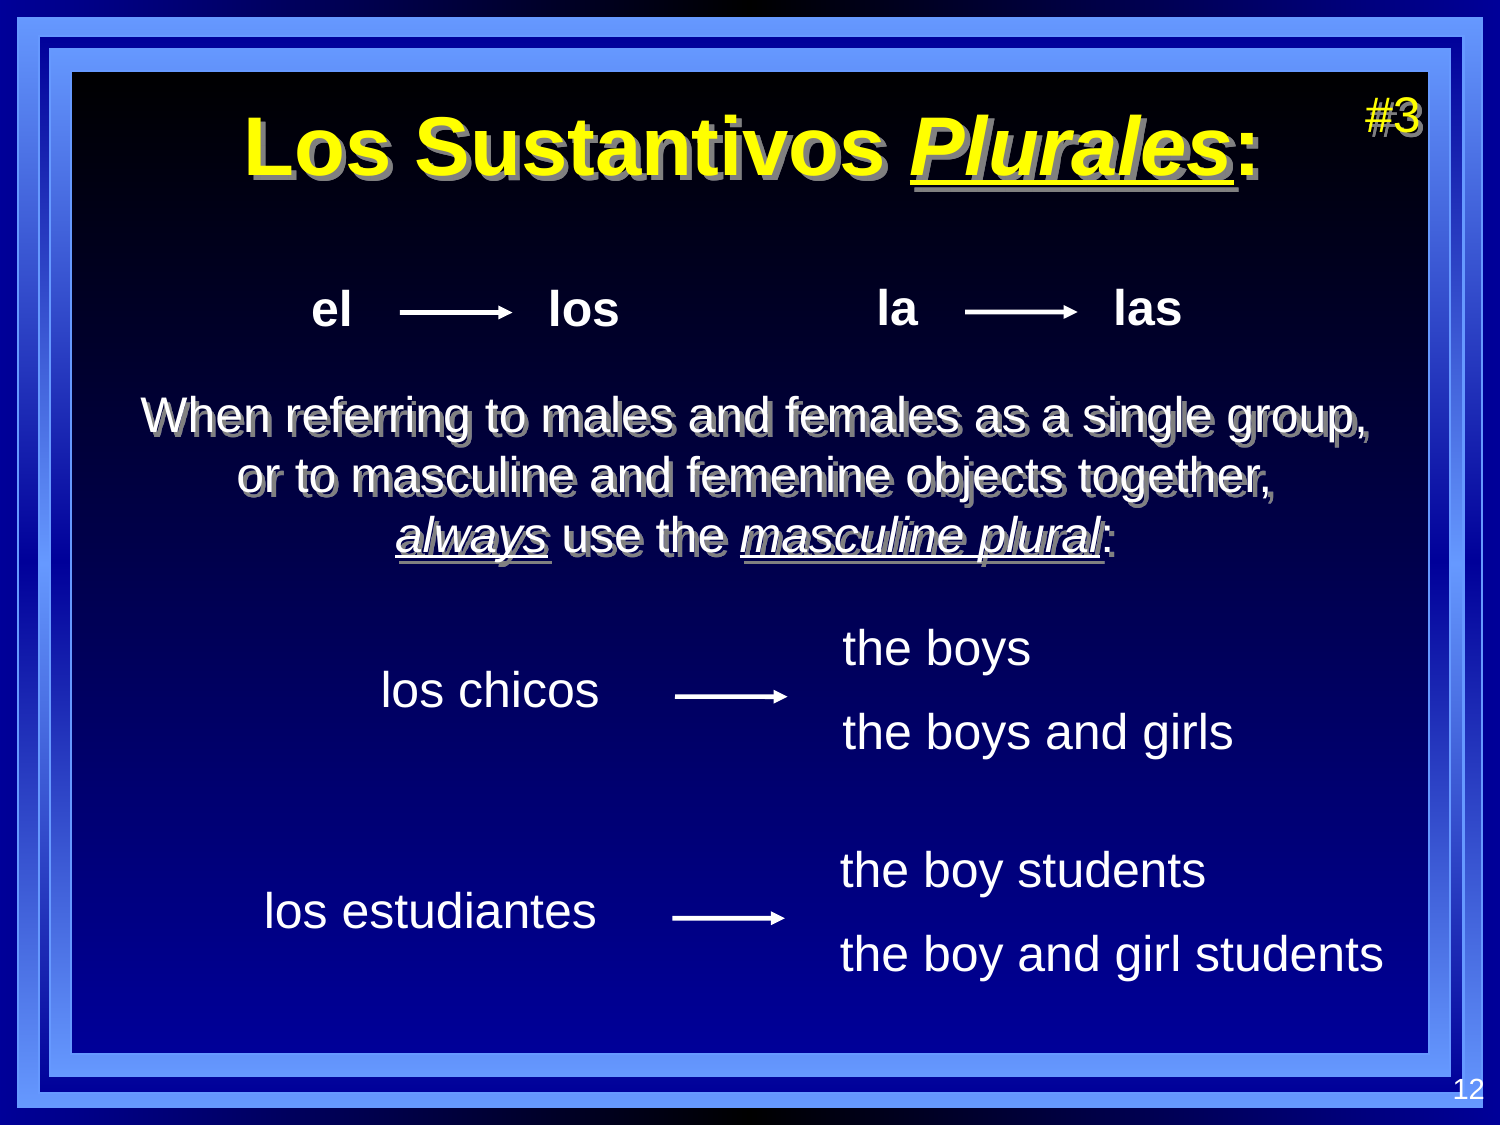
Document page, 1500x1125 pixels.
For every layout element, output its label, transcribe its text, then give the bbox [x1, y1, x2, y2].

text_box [297, 268, 635, 345]
text_box Los Sustantivos Plurales: [229, 84, 1277, 200]
slide_number 12 [1187, 1049, 1500, 1125]
text_box When referring to males and females as a single group, or to masculine and femenine objects together, always use the masculine plural: [125, 374, 1384, 570]
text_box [364, 649, 788, 726]
text_box the boy students the boy and girl students [825, 846, 1400, 988]
text_box #3 [1350, 74, 1436, 150]
text_box the boys the boys and girls [827, 624, 1250, 766]
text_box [248, 871, 786, 947]
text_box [862, 268, 1198, 344]
